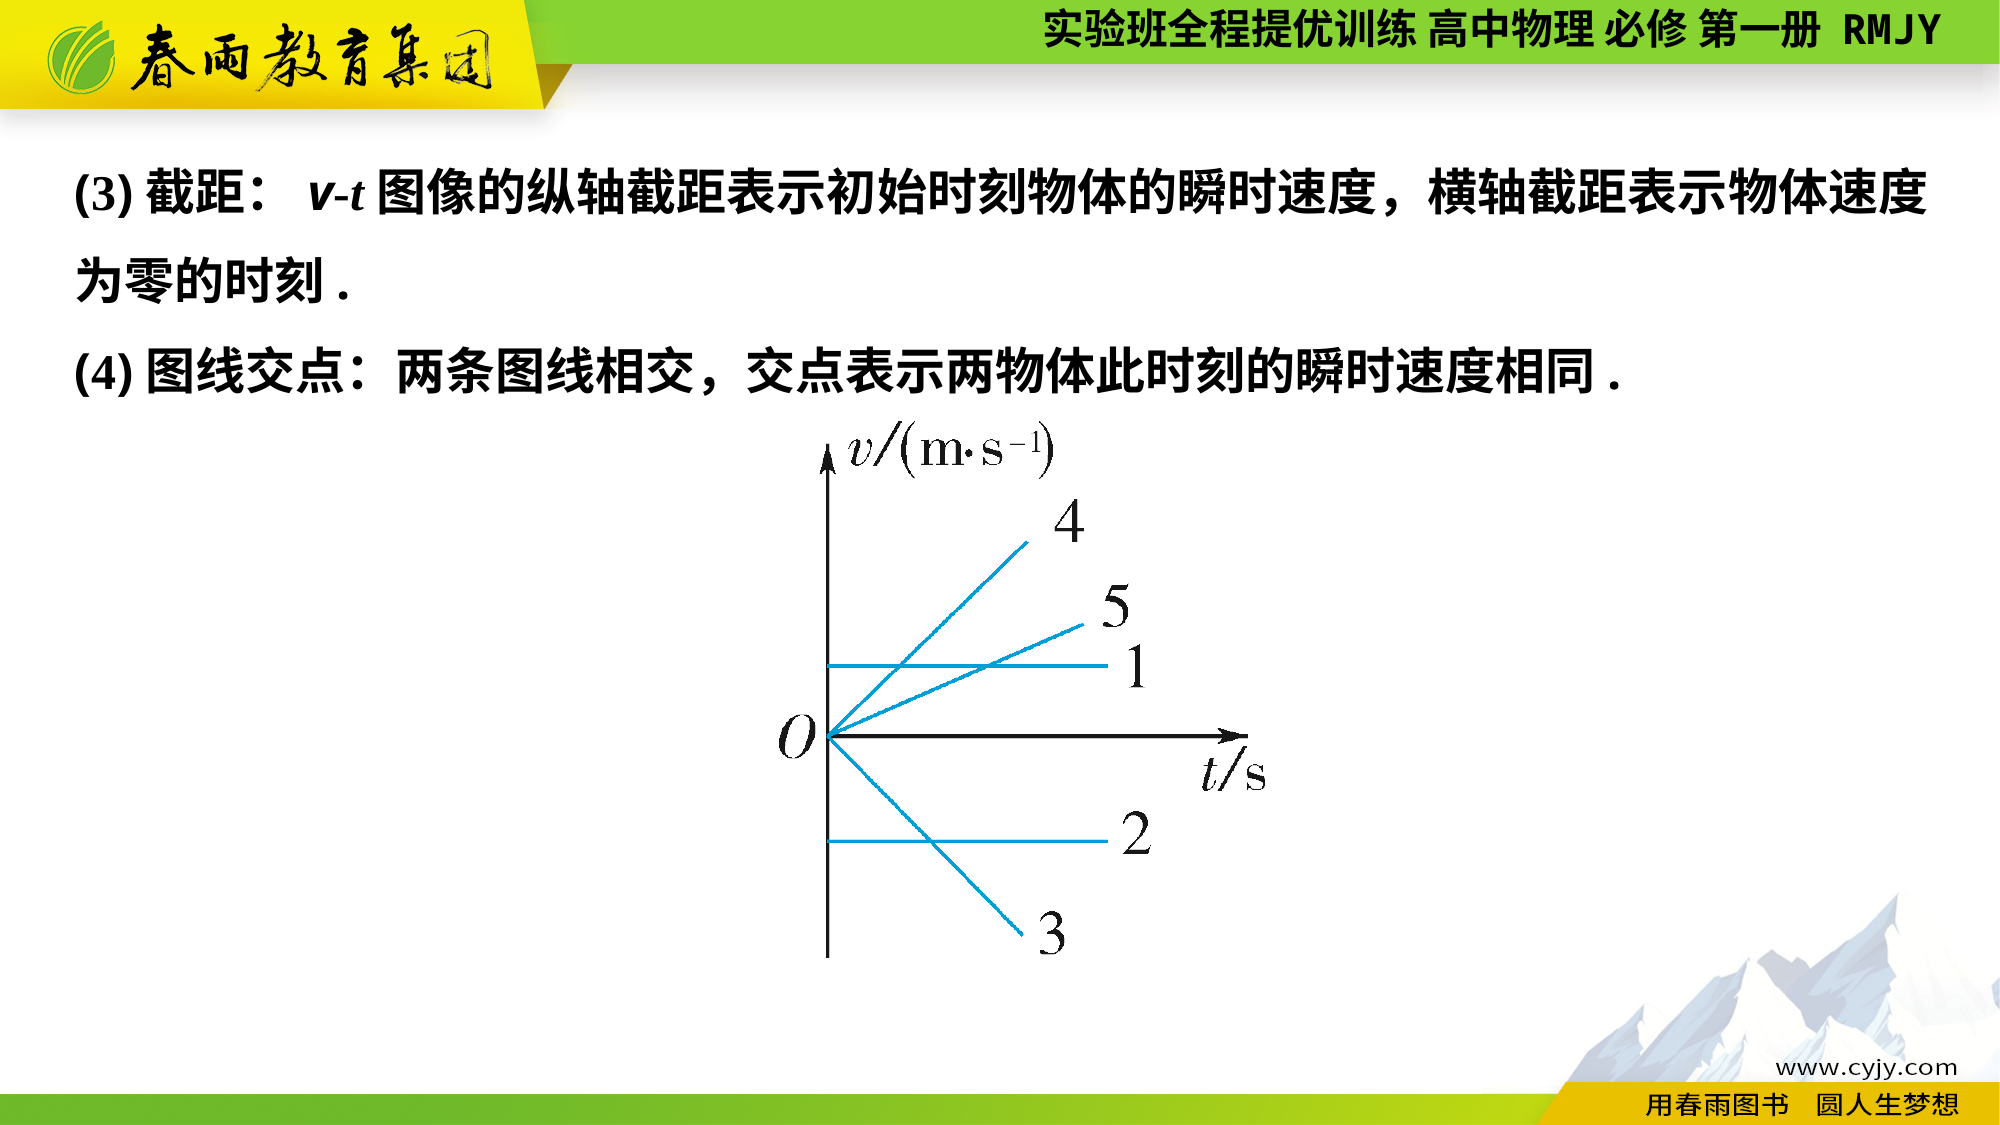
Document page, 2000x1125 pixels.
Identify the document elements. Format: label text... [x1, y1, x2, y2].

list (3)截距：v-t图像的纵轴截距表示初始时刻物体的瞬时速度，横轴截距表示物体速度为零的时刻. (4)图线交点：两条图线相交，交点表示两物体此时刻的瞬时速度相同. [59, 122, 1944, 410]
picture [0, 0, 2000, 1125]
